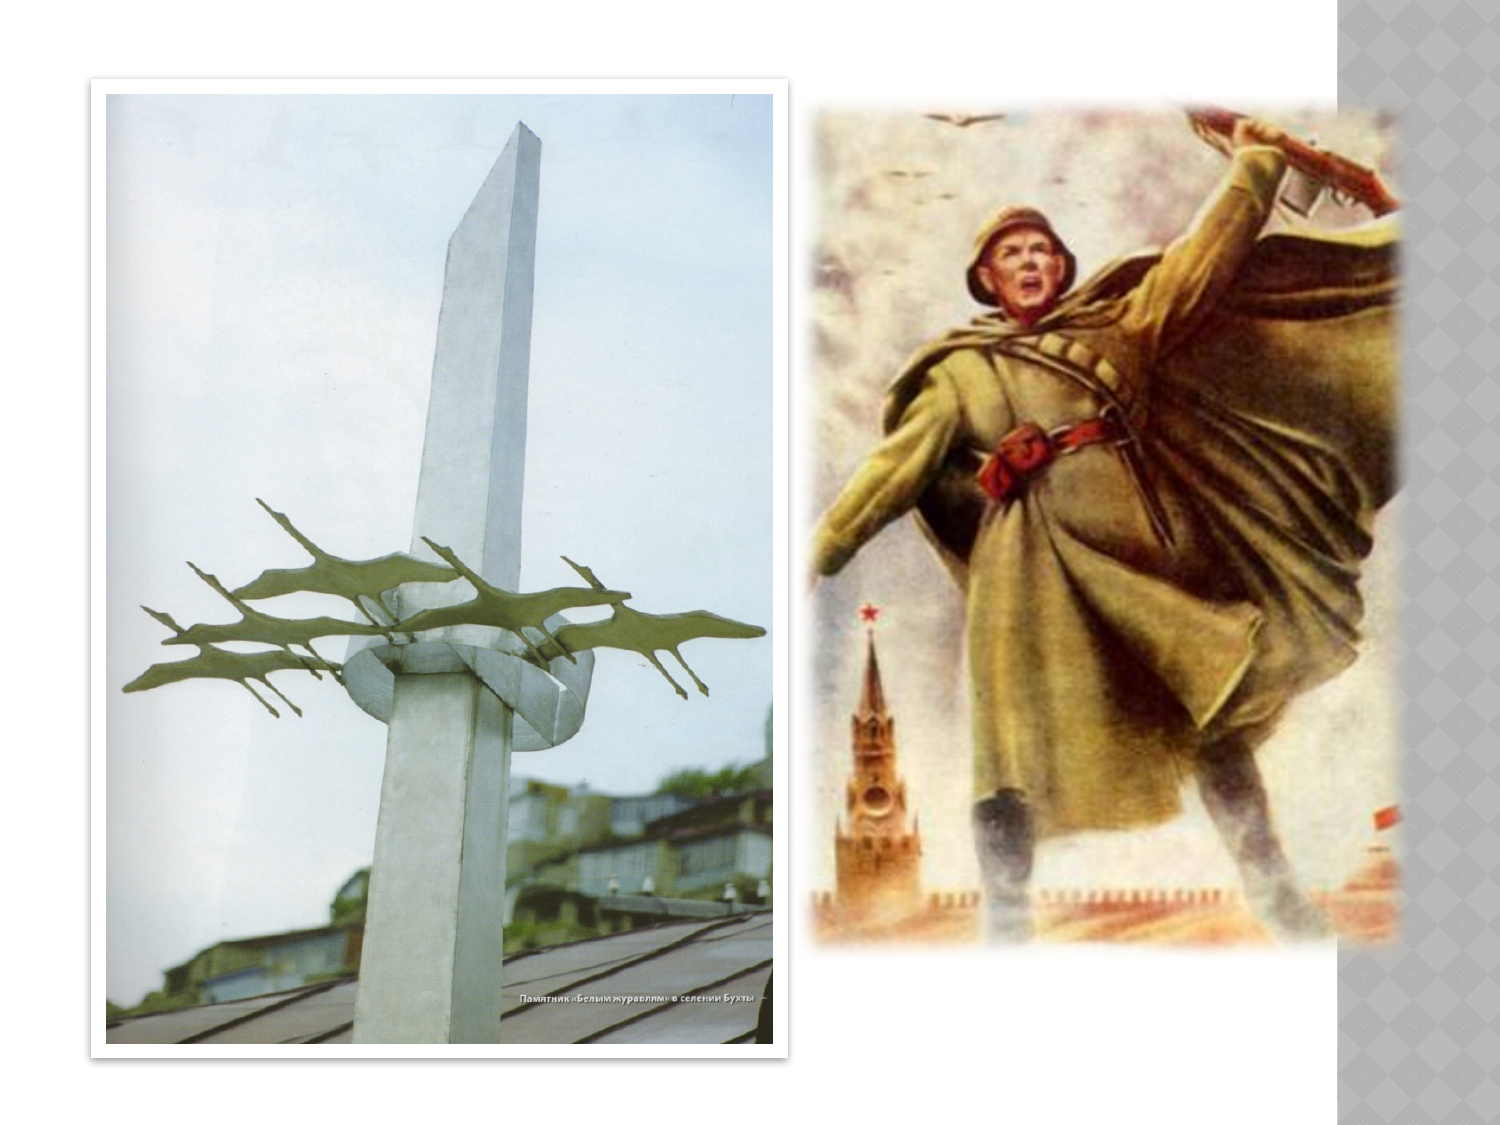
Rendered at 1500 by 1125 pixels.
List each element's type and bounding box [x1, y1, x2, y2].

list [105, 93, 774, 1045]
picture [796, 93, 1414, 962]
